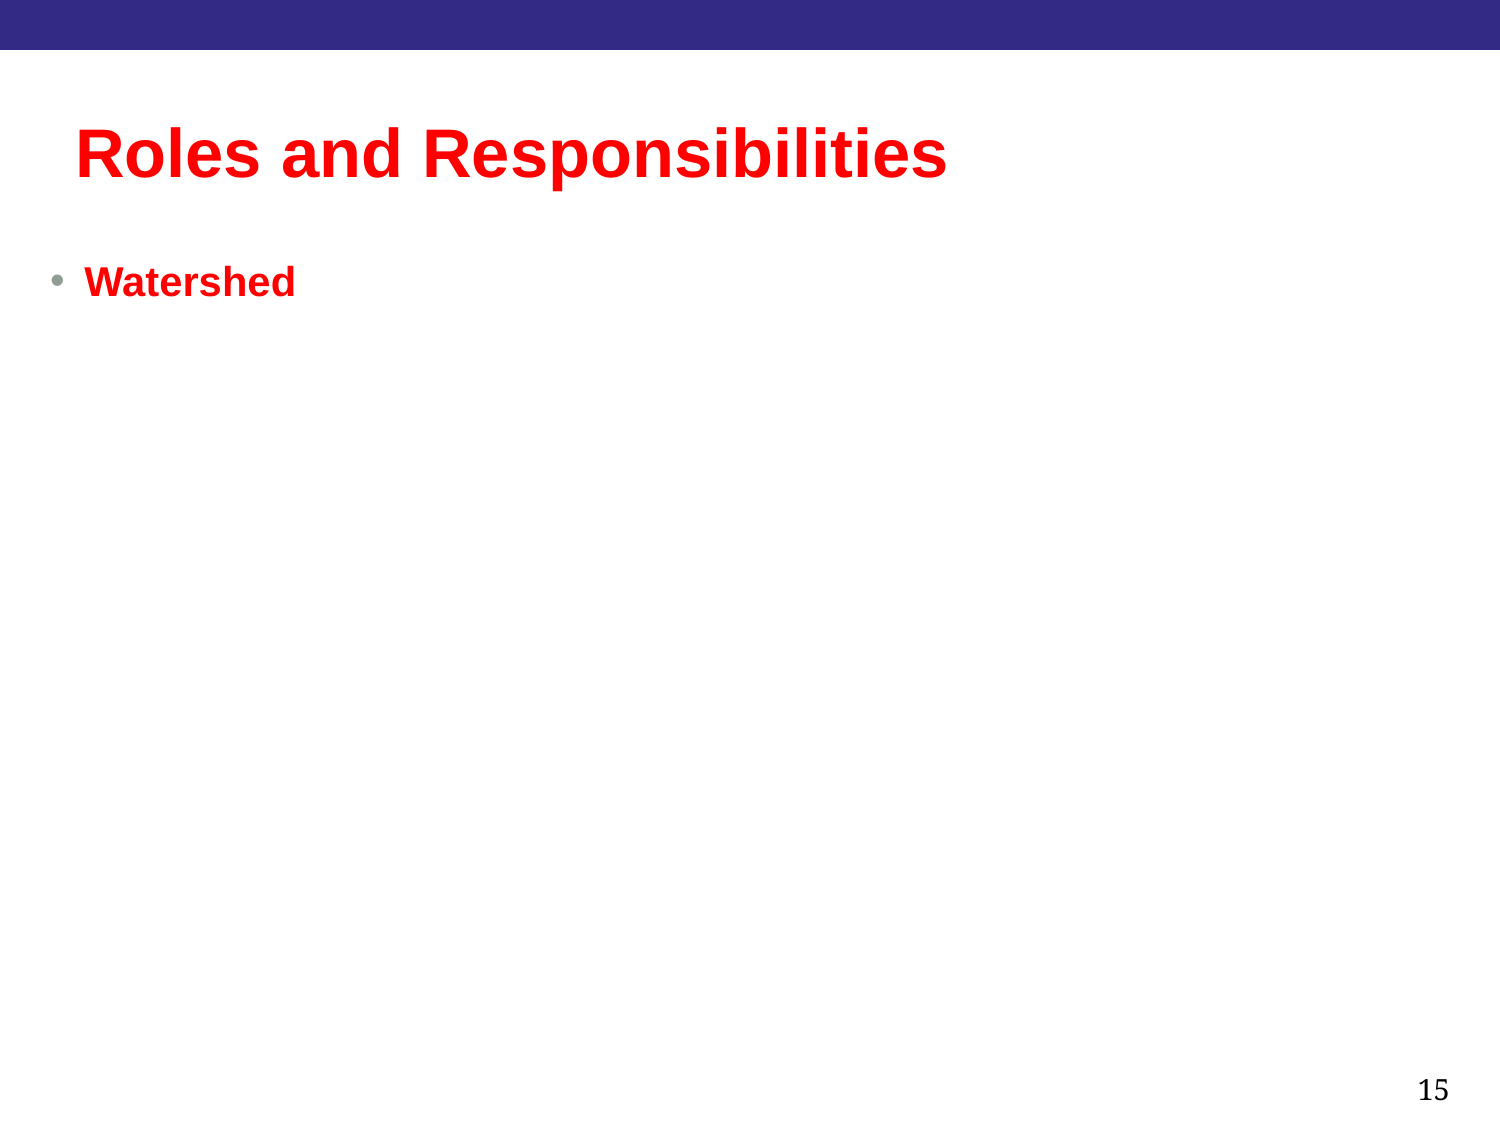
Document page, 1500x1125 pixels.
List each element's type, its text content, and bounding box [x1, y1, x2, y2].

title Roles and Responsibilities [74, 99, 1351, 213]
list Watershed [49, 262, 1451, 1051]
slide_number 15 [1387, 1072, 1450, 1110]
